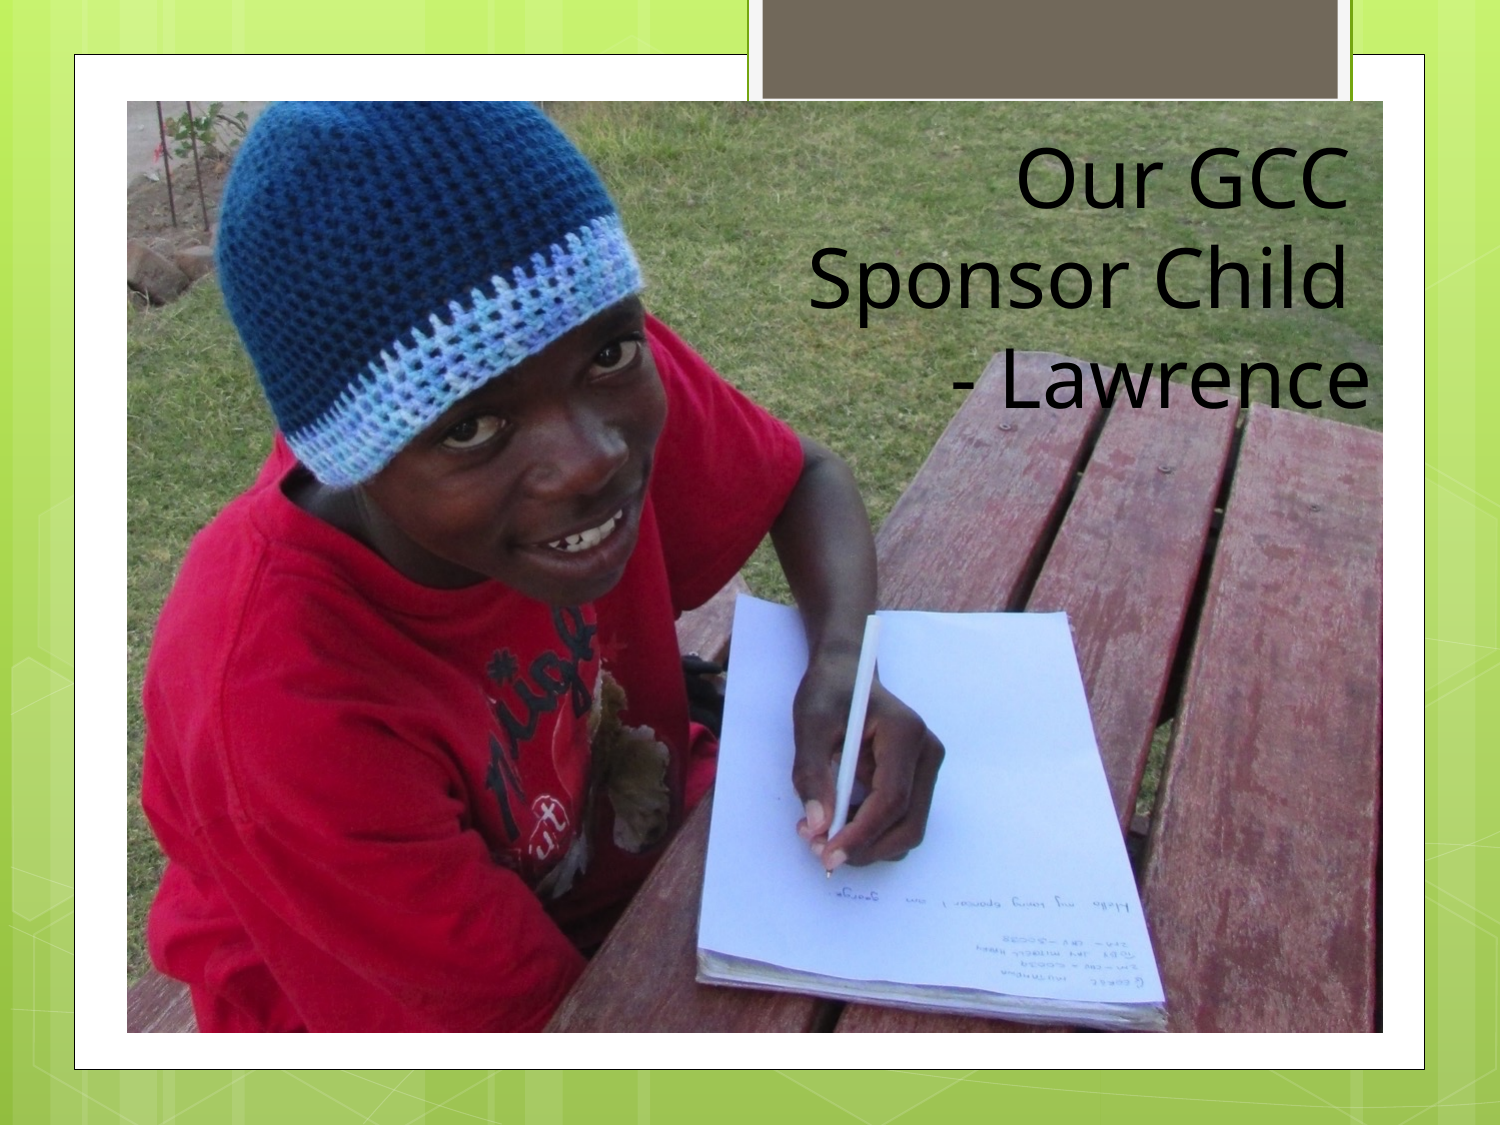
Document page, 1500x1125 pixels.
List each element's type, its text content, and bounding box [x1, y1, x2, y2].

picture [126, 101, 1404, 1034]
title Our GCC Sponsor Child - Lawrence [702, 90, 1388, 99]
